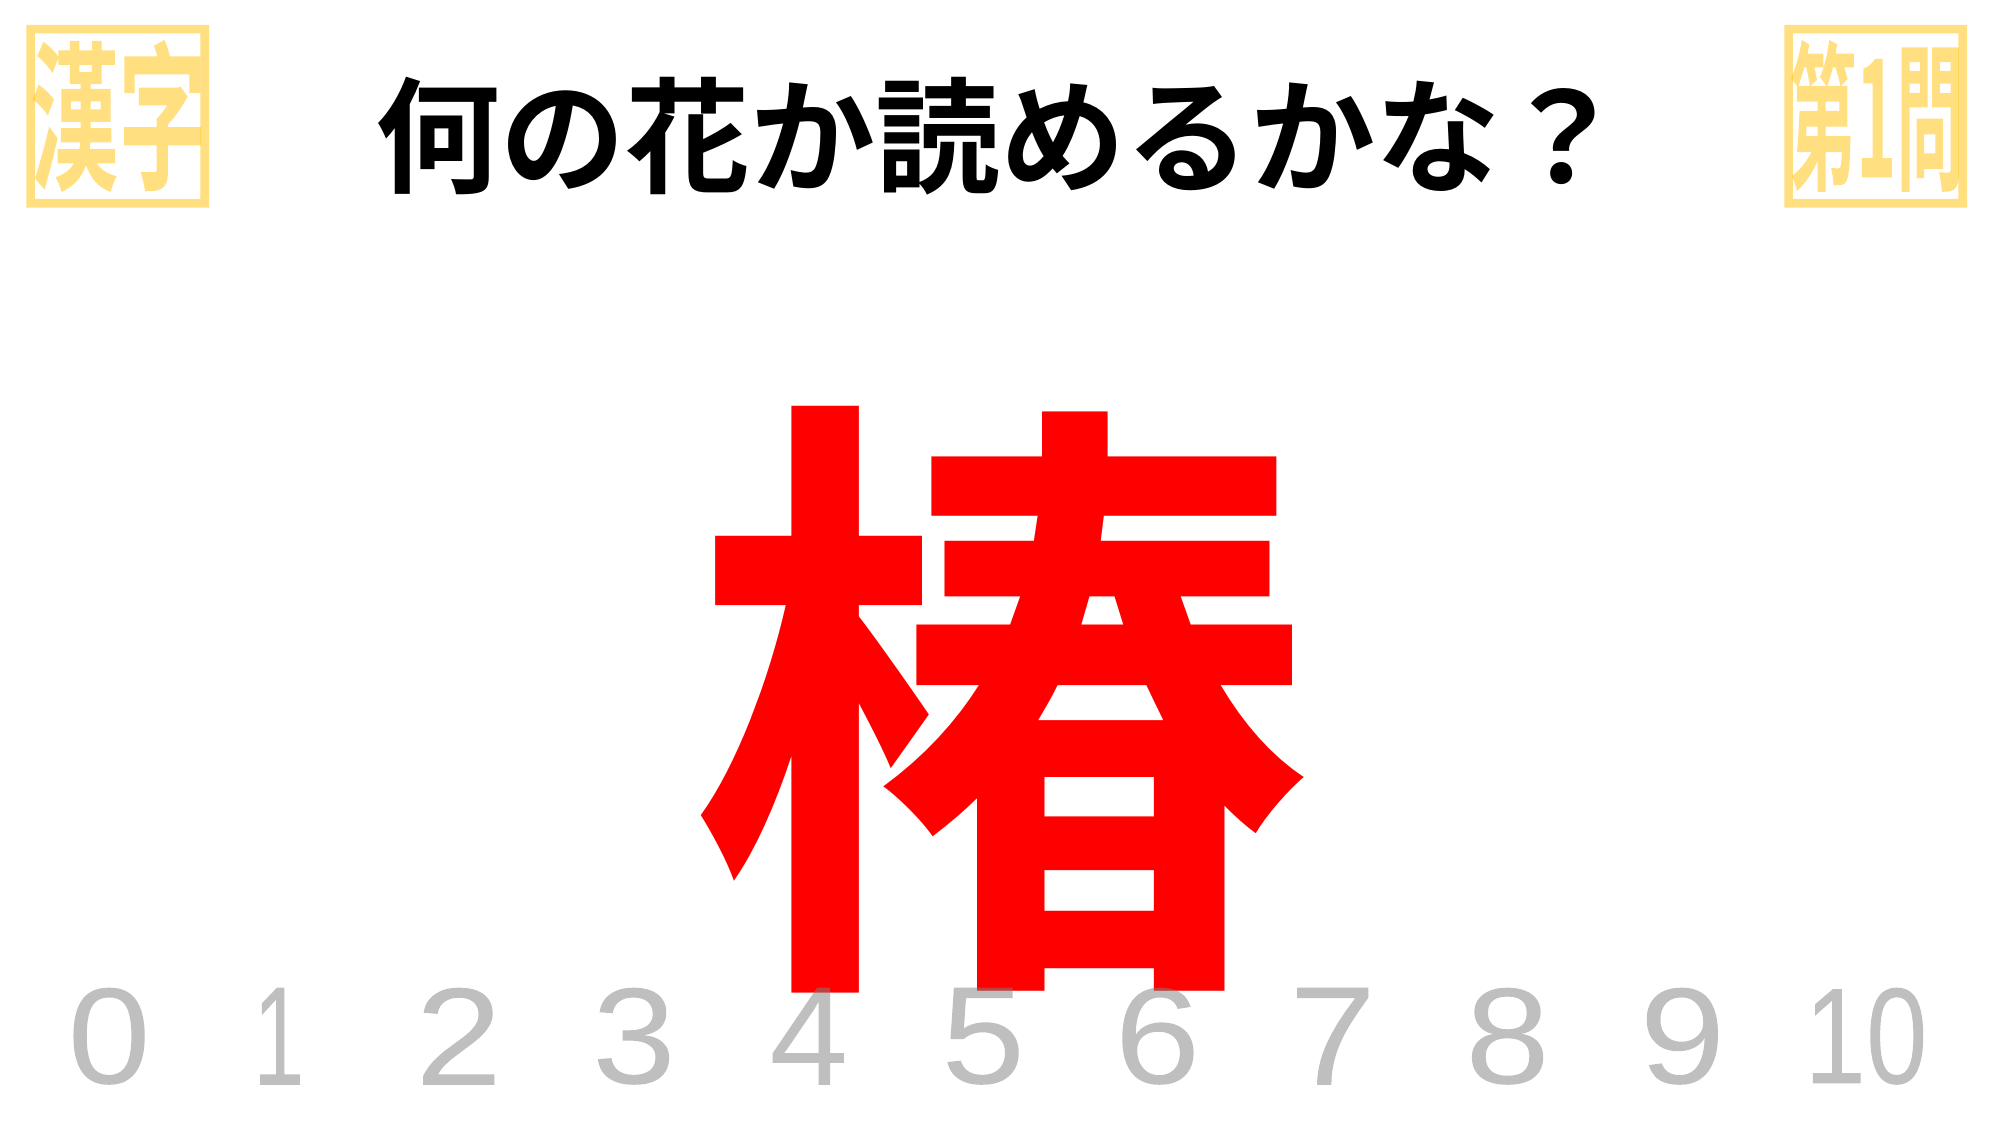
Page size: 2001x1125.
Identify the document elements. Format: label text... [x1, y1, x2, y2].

text_box 椿 [672, 305, 1328, 1071]
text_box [26, 24, 210, 208]
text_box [1784, 24, 1968, 208]
text_box 何の花か読めるかな？ [360, 50, 1640, 216]
